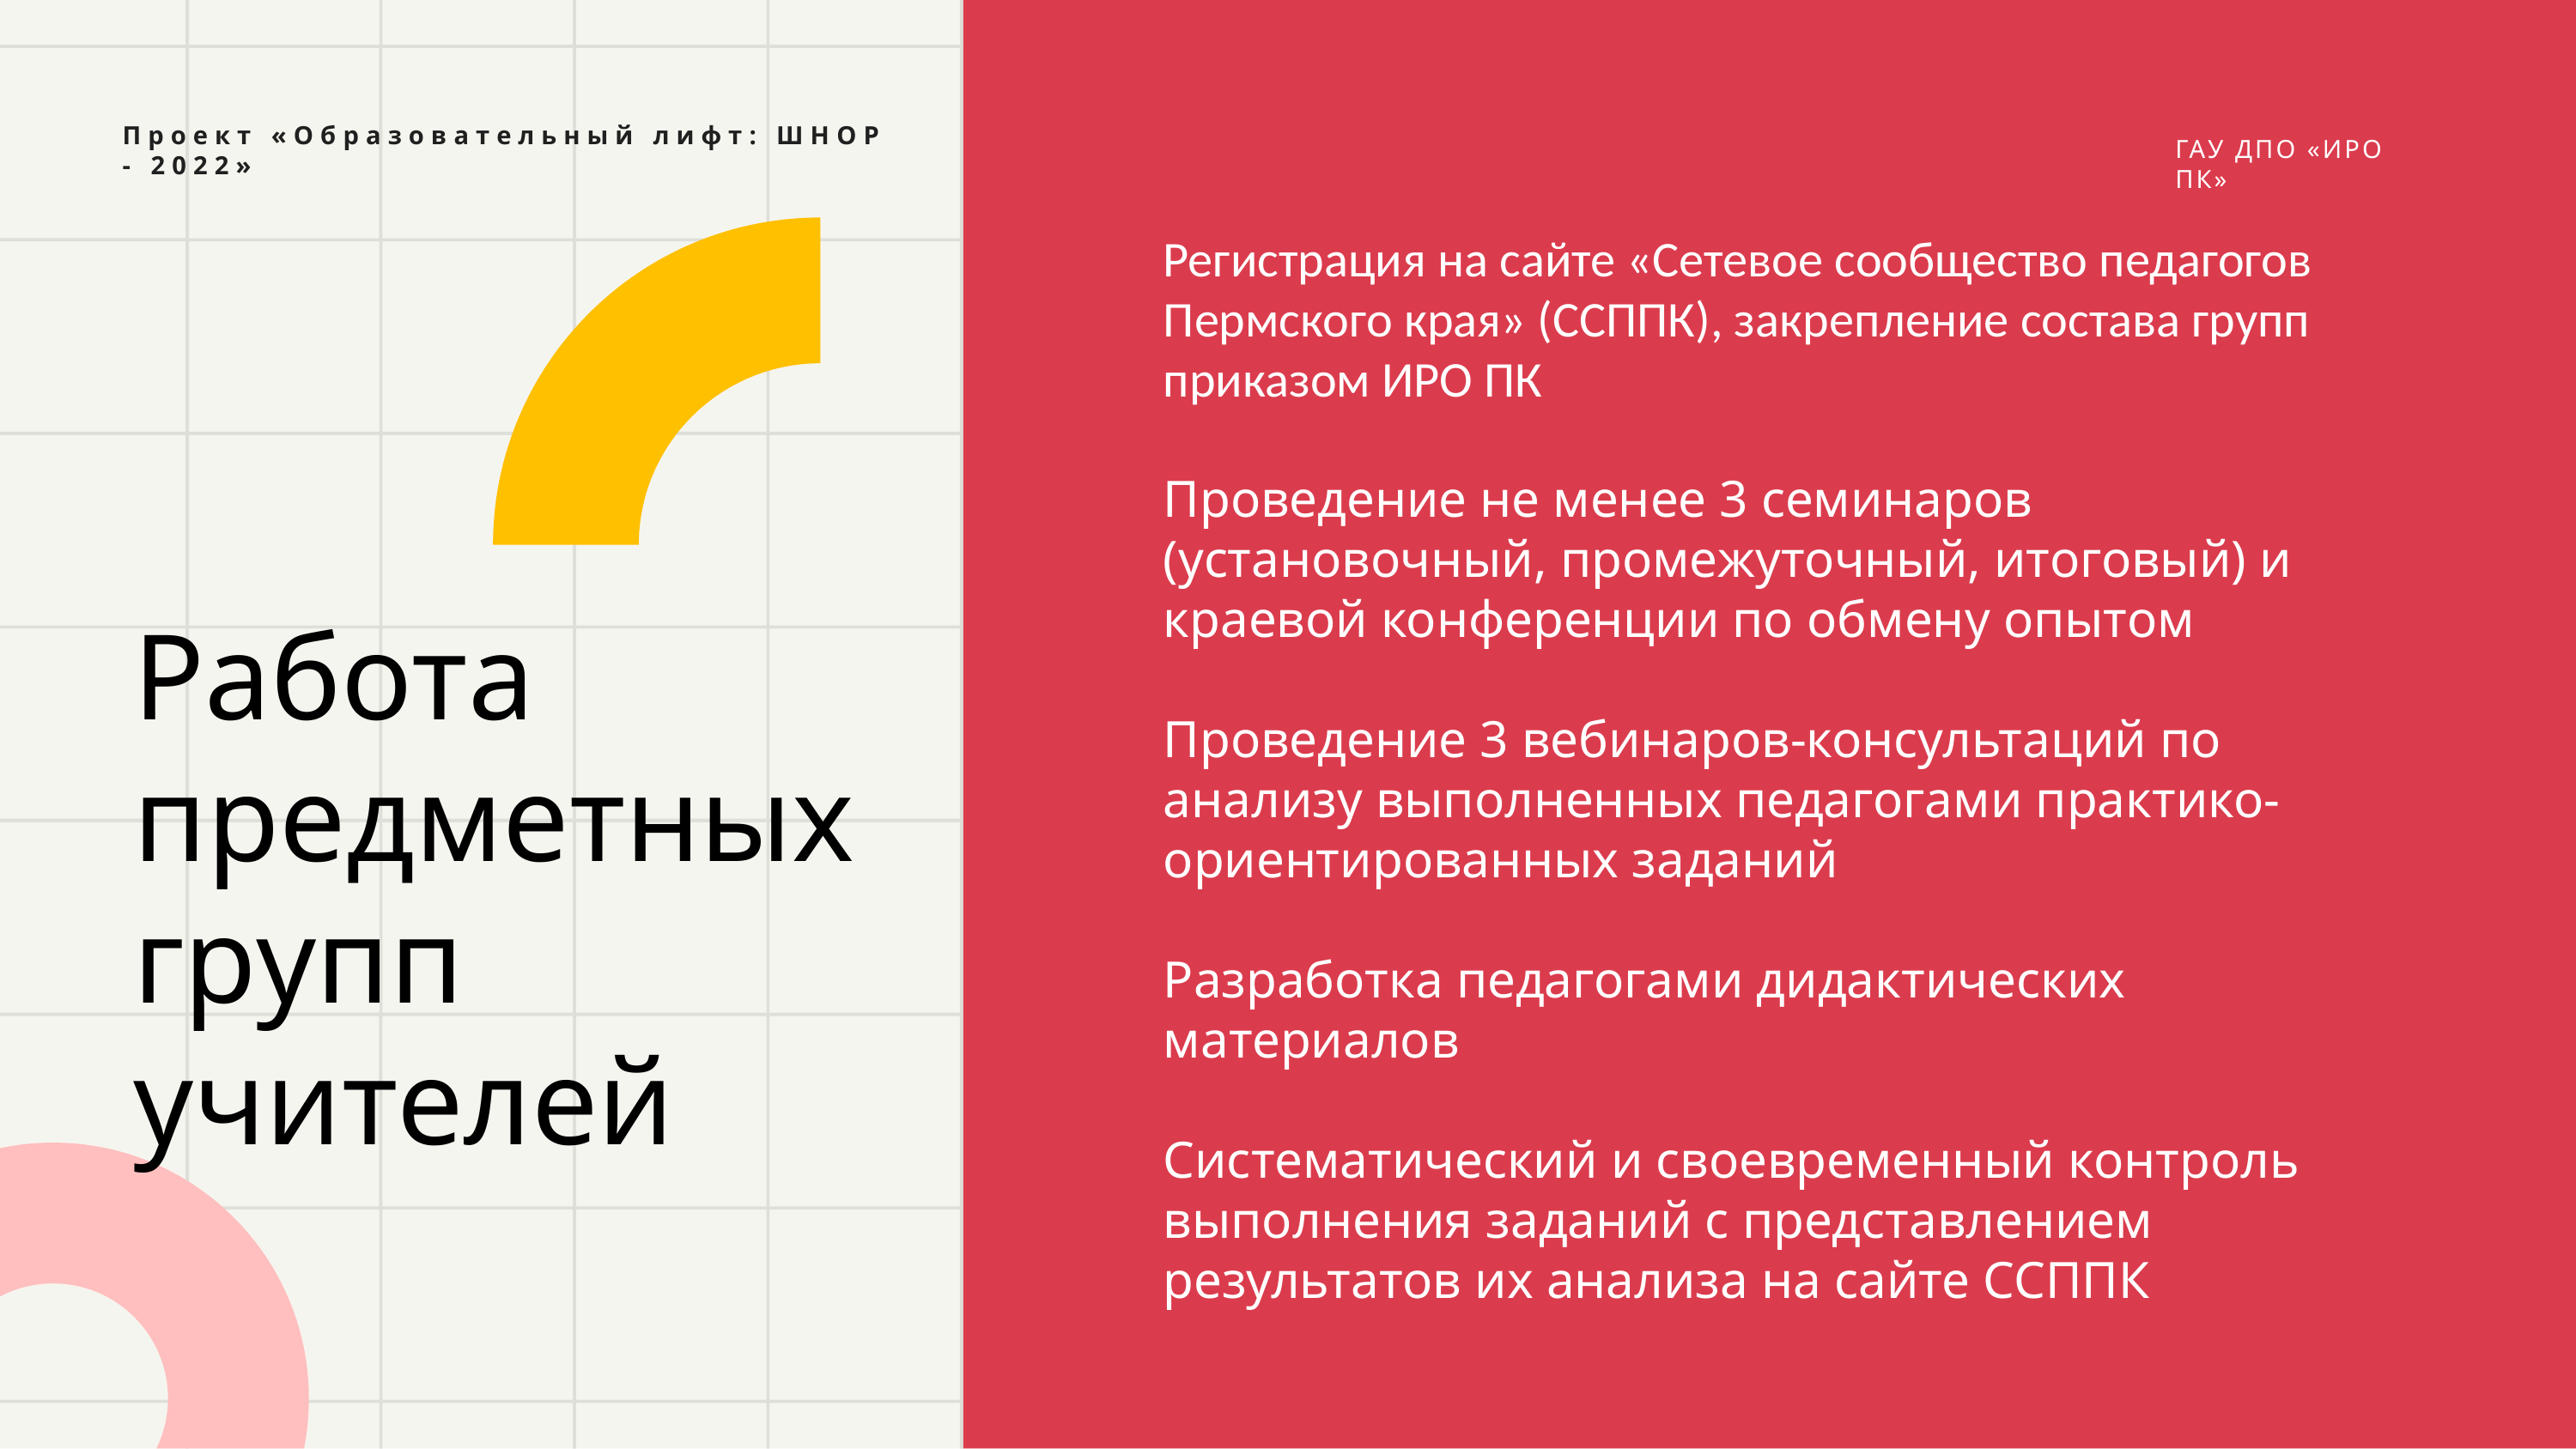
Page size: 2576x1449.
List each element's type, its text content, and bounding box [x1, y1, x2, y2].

text_box ГАУ ДПО «ИРО ПК» [2173, 130, 2433, 193]
text_box Регистрация на сайте «Сетевое сообщество педагогов Пермского края» (ССППК), закрепление состава групп приказом ИРО ПК Проведение не менее 3 семинаров (установочный, промежуточный, итоговый) и краевой конференции по обмену опытом Проведение 3 вебинаров-консультаций по анализу выполненных педагогами практико-ориентированных заданий Разработка педагогами дидактических материалов Систематический и своевременный контроль выполнения заданий с представлением результатов их анализа на сайте ССППК [1163, 198, 2362, 1449]
text_box [965, 0, 2576, 1449]
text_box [0, 0, 964, 1449]
